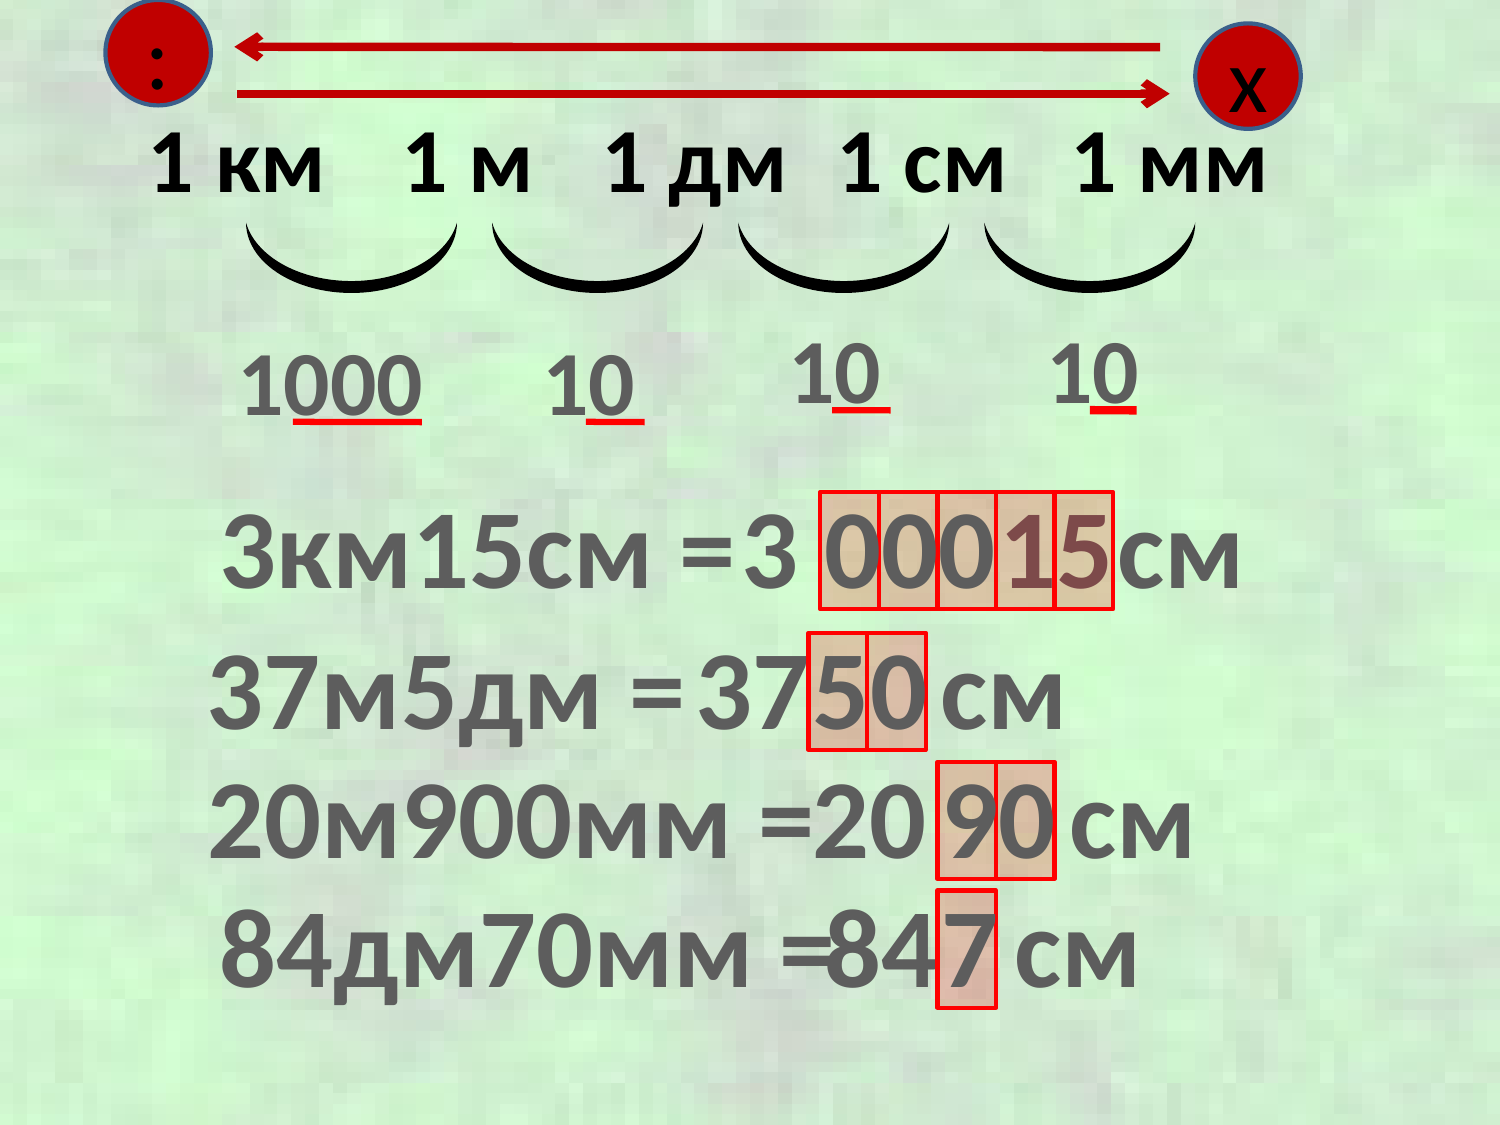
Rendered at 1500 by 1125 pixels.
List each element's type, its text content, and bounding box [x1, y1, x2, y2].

text_box 7 [926, 867, 1014, 1018]
text_box 84дм70мм = cм [1014, 867, 1157, 1018]
text_box [490, 220, 698, 296]
text_box [243, 220, 460, 296]
text_box 0 [855, 609, 943, 738]
text_box 5 [797, 609, 855, 738]
text_box : [103, 0, 213, 108]
text_box 1 дм [708, 98, 804, 219]
text_box [1053, 490, 1115, 611]
text_box 3 [726, 468, 809, 609]
text_box 3км15см = cм [204, 468, 726, 609]
text_box 37 [680, 609, 797, 738]
text_box [982, 220, 1198, 296]
text_box 1000 [222, 316, 439, 442]
text_box 1 м [386, 98, 550, 219]
text_box 10 [527, 316, 651, 442]
text_box 20м900мм = cм [1071, 738, 1213, 889]
text_box 000 [809, 468, 1011, 609]
text_box 1 км [132, 93, 342, 219]
text_box 84дм70мм = cм [204, 867, 809, 1018]
text_box 15 [1011, 468, 1130, 619]
text_box 10 [1031, 304, 1155, 430]
picture [177, 0, 703, 93]
text_box 37м5дм = cм [191, 609, 680, 760]
text_box 1 см [821, 98, 1023, 219]
text_box 90 [926, 738, 1071, 867]
text_box 37м5дм = cм [943, 609, 1083, 738]
text_box [736, 220, 952, 296]
text_box 20 [797, 738, 926, 867]
text_box 20м900мм = cм [192, 738, 797, 889]
text_box 3км15см = cм [1130, 468, 1261, 619]
picture [0, 0, 1500, 1125]
text_box х [1193, 21, 1303, 131]
text_box 10 [773, 304, 897, 430]
text_box 1 мм [1055, 93, 1284, 219]
text_box [1011, 490, 1053, 609]
text_box 84 [809, 867, 926, 1018]
text_box 1 дм [586, 98, 698, 219]
